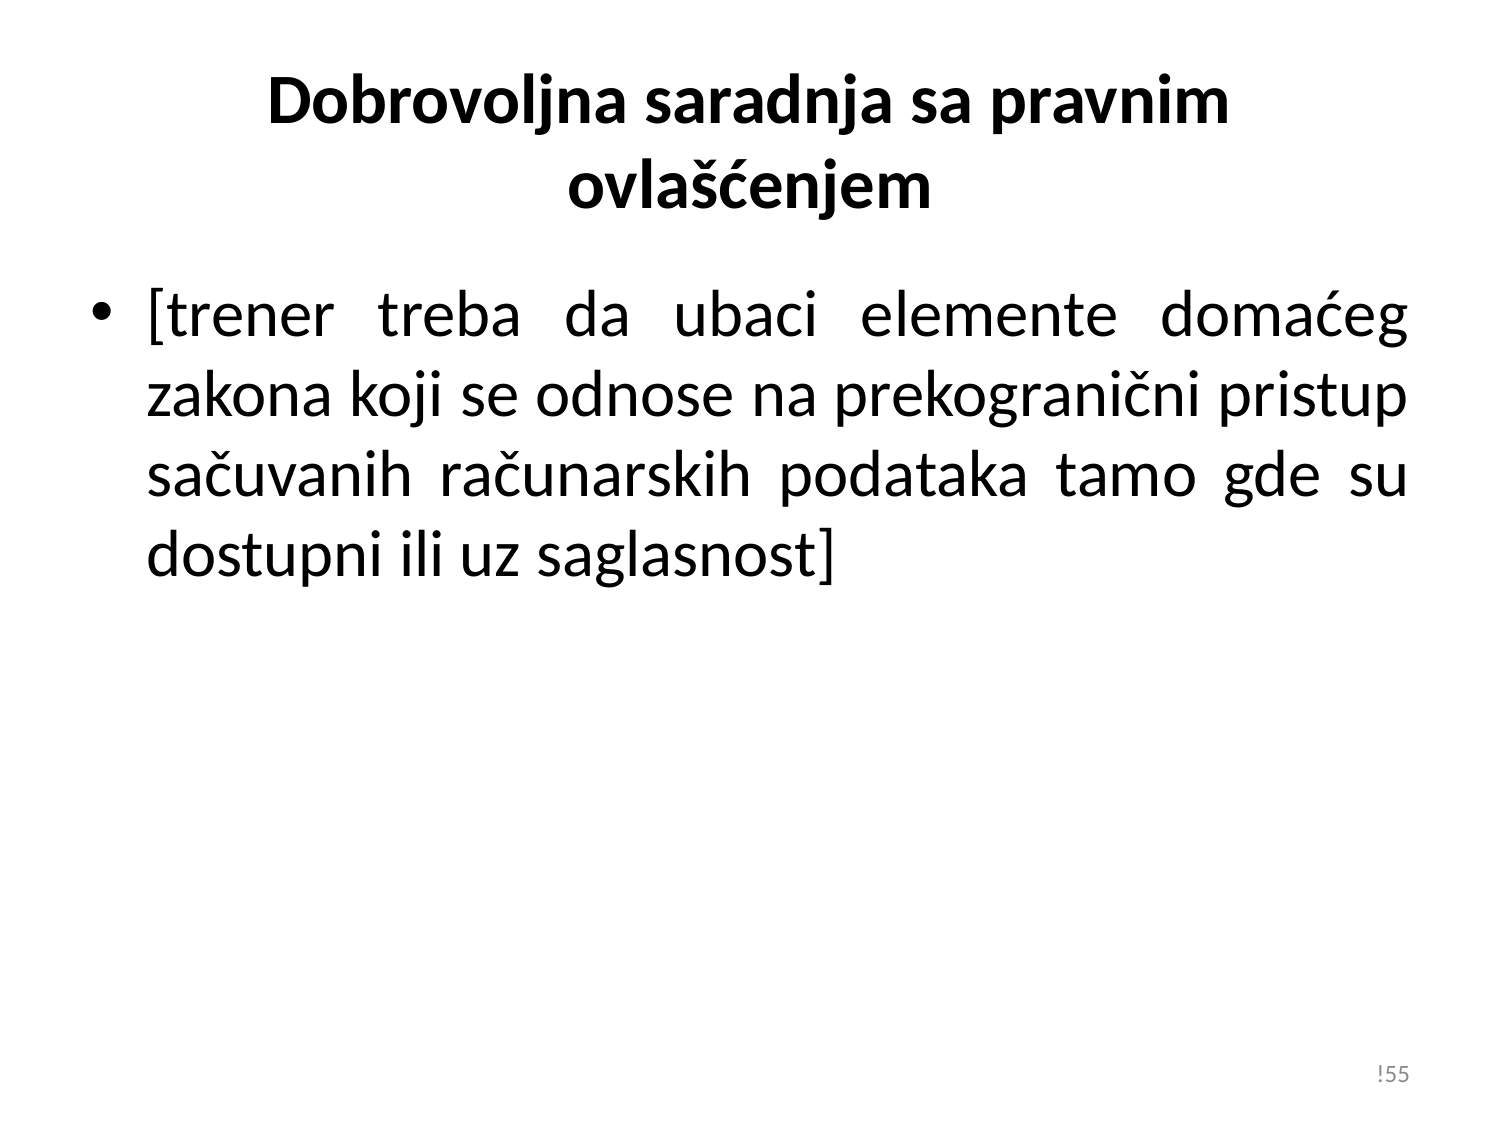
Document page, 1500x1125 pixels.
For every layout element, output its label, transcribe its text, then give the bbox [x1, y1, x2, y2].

list [trener treba da ubaci elemente domaćeg zakona koji se odnose na prekogranični pristup sačuvanih računarskih podataka tamo gde su dostupni ili uz saglasnost] [75, 262, 1425, 1005]
title Dobrovoljna saradnja sa pravnim ovlašćenjem [75, 45, 1425, 233]
slide_number !55 [1074, 1042, 1425, 1103]
